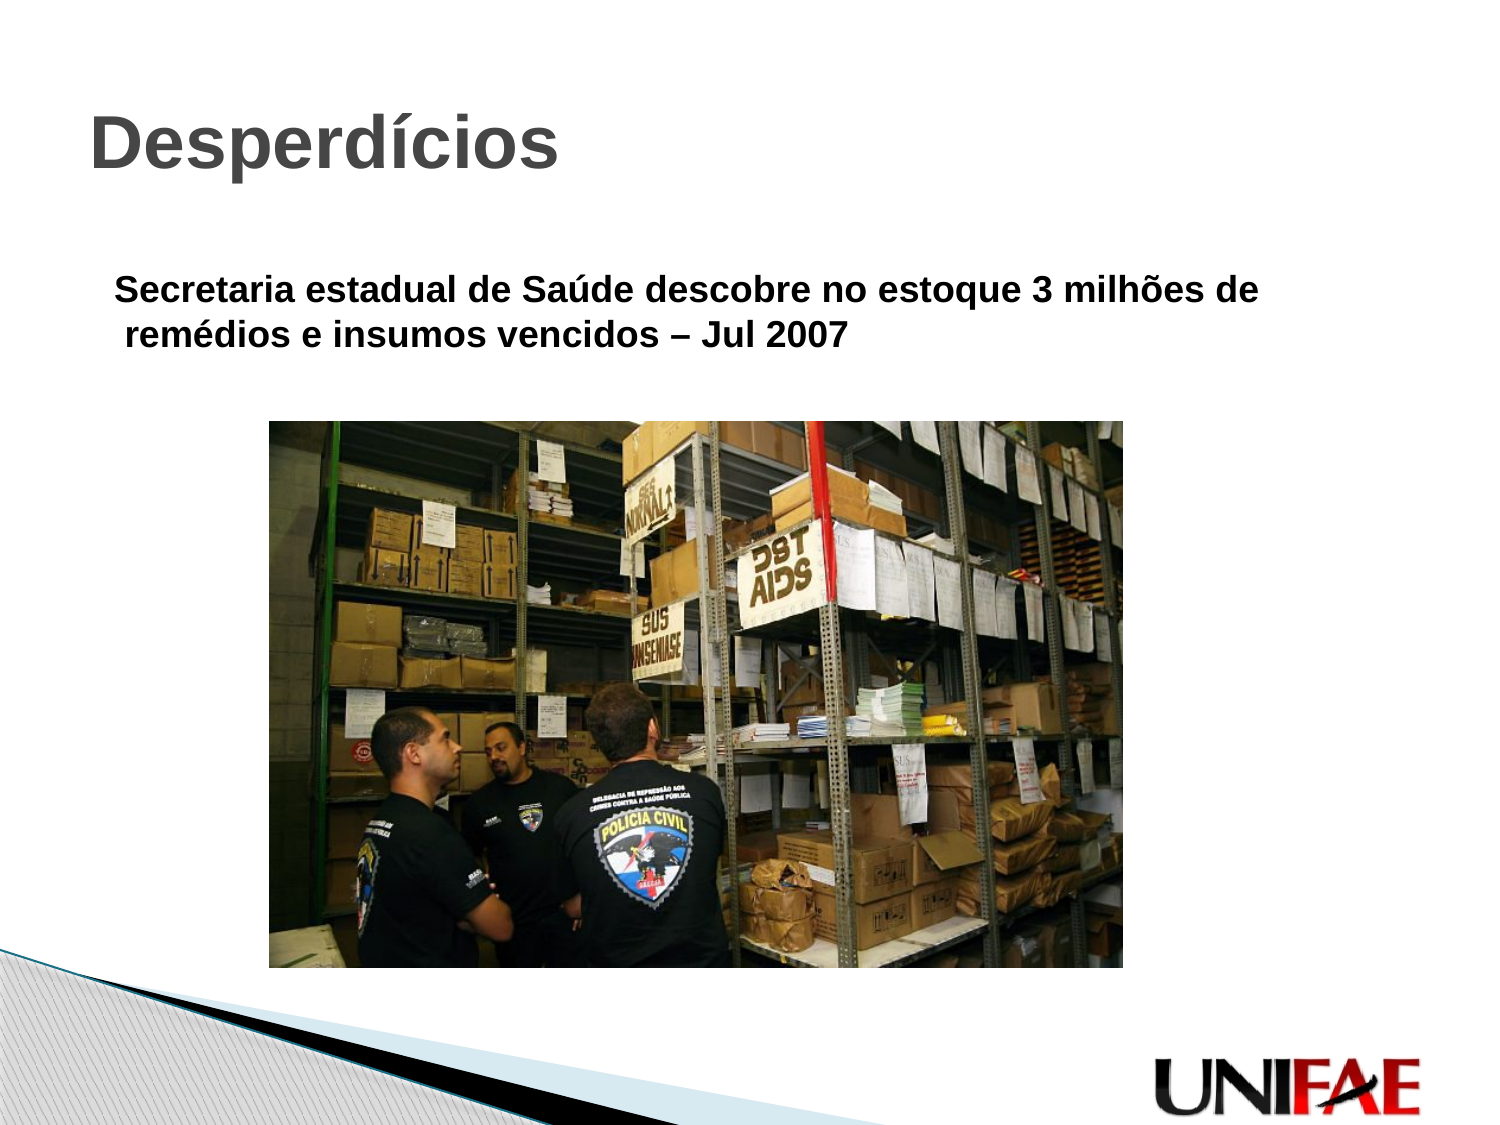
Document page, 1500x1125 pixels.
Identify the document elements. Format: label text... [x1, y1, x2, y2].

picture [269, 421, 1124, 968]
picture [1153, 1056, 1424, 1118]
title Desperdícios [75, 45, 1425, 233]
text_box Secretaria estadual de Saúde descobre no estoque 3 milhões de remédios e insumos vencidos – Jul 2007 [99, 257, 1276, 363]
